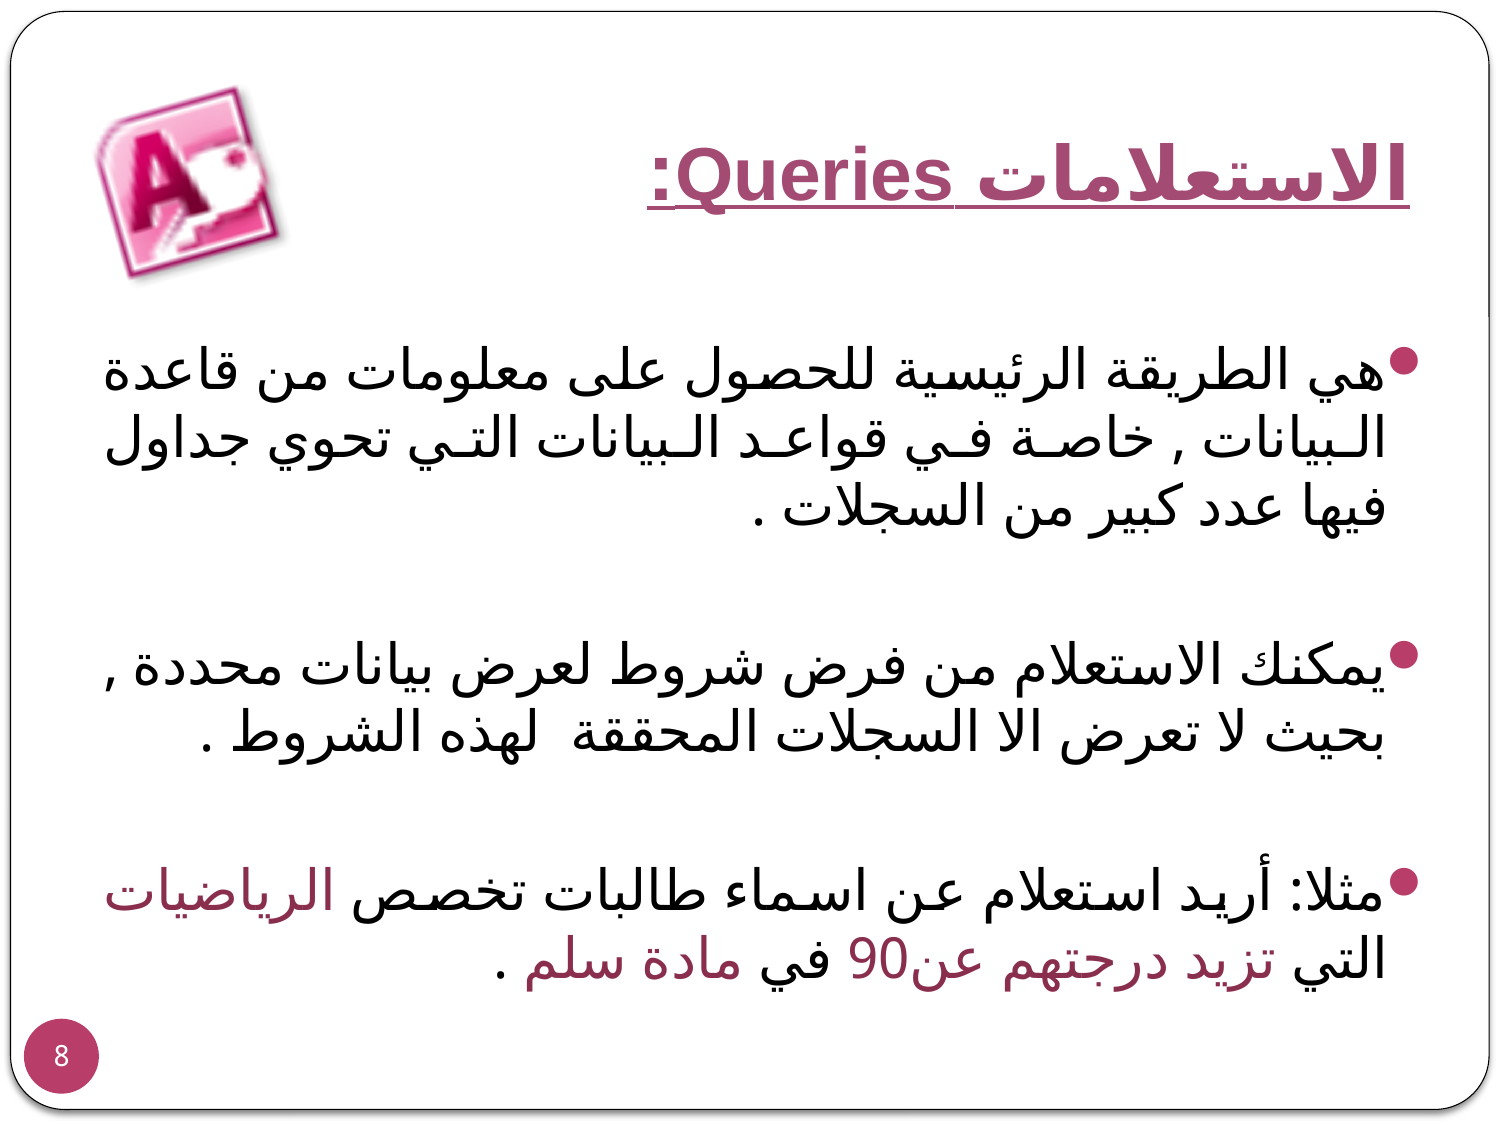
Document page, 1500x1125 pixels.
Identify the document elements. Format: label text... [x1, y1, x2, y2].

list هي الطريقة الرئيسية للحصول على معلومات من قاعدة البيانات , خاصة في قواعد البيانات التي تحوي جداول فيها عدد كبير من السجلات . يمكنك الاستعلام من فرض شروط لعرض بيانات محددة , بحيث لا تعرض الا السجلات المحققة لهذه الشروط . مثلا: أريد استعلام عن اسماء طالبات تخصص الرياضيات التي تزيد درجتهم عن90 في مادة سلم . [88, 326, 1447, 1022]
picture [55, 57, 313, 325]
title الاستعلامات Queries: [150, 45, 1425, 233]
slide_number 8 [23, 1018, 99, 1094]
